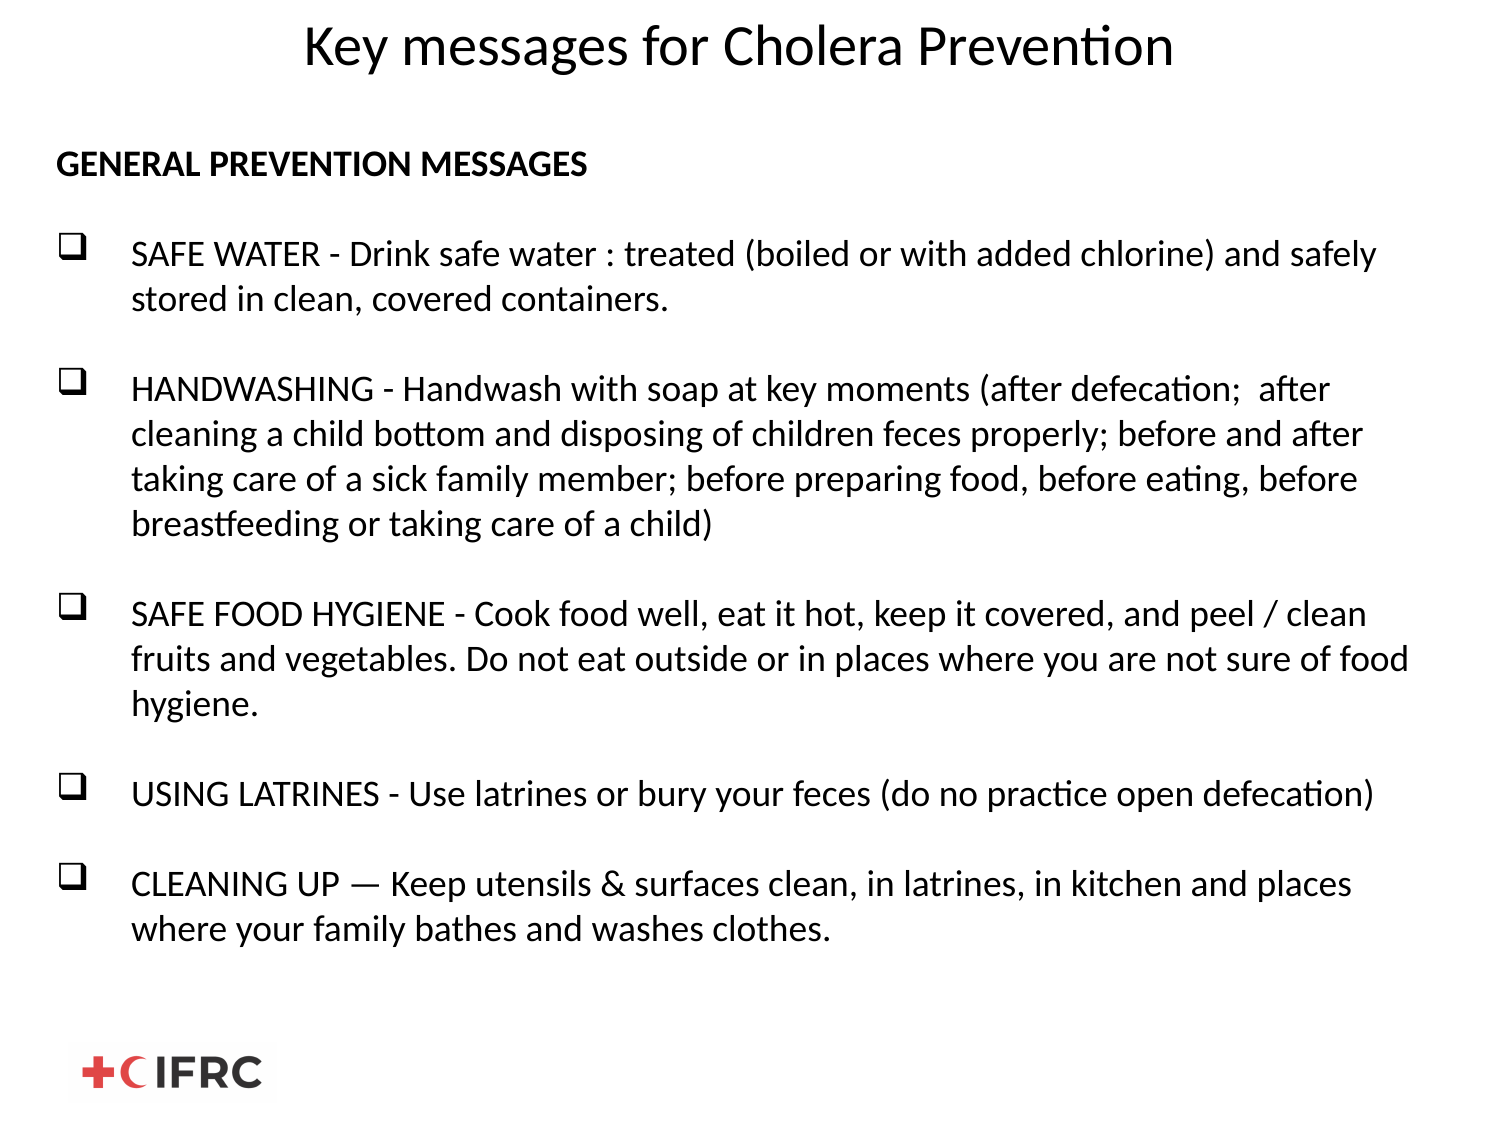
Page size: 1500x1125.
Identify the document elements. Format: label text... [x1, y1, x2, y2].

picture [68, 1042, 277, 1103]
text_box GENERAL PREVENTION MESSAGES SAFE WATER - Drink safe water : treated (boiled or with added chlorine) and safely stored in clean, covered containers. HANDWASHING - Handwash with soap at key moments (after defecation; after cleaning a child bottom and disposing of children feces properly; before and after taking care of a sick family member; before preparing food, before eating, before breastfeeding or taking care of a child) SAFE FOOD HYGIENE - Cook food well, eat it hot, keep it covered, and peel / clean fruits and vegetables. Do not eat outside or in places where you are not sure of food hygiene. USING LATRINES - Use latrines or bury your feces (do no practice open defecation) CLEANING UP — Keep utensils & surfaces clean, in latrines, in kitchen and places where your family bathes and washes clothes. [41, 131, 1465, 1002]
title Key messages for Cholera Prevention [64, 0, 1415, 136]
